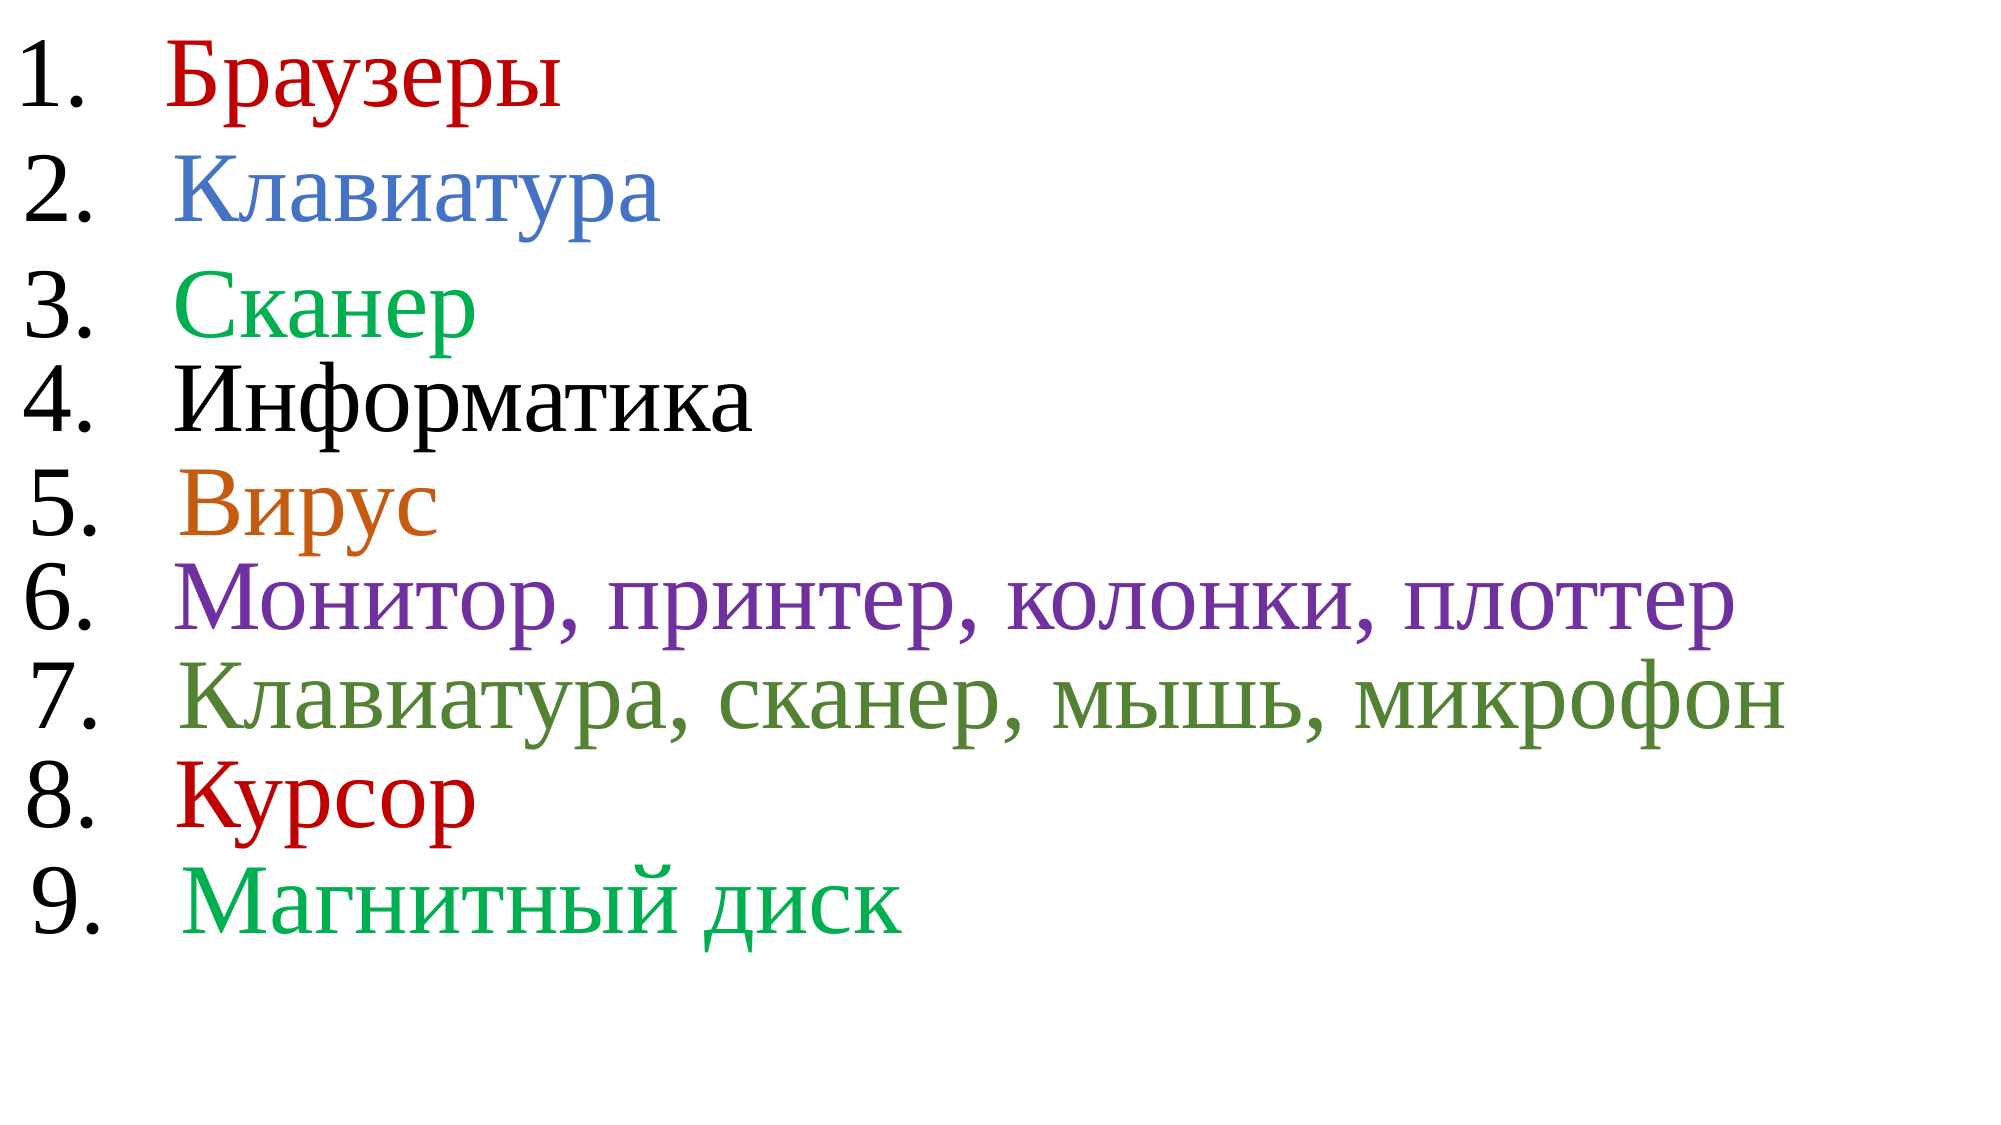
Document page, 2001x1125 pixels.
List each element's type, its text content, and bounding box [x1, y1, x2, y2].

text_box 1. Браузеры [0, 0, 630, 134]
text_box 7. Клавиатура, сканер, мышь, микрофон [12, 621, 2000, 757]
text_box 5. Вирус [12, 428, 616, 522]
text_box 9. Магнитный диск [15, 825, 1000, 961]
text_box 2. Клавиатура [7, 113, 751, 249]
text_box 4. Информатика [7, 323, 806, 459]
text_box 6. Монитор, принтер, колонки, плоттер [7, 522, 1833, 657]
text_box 3. Сканер [8, 229, 612, 323]
text_box 8. Курсор [9, 720, 616, 856]
